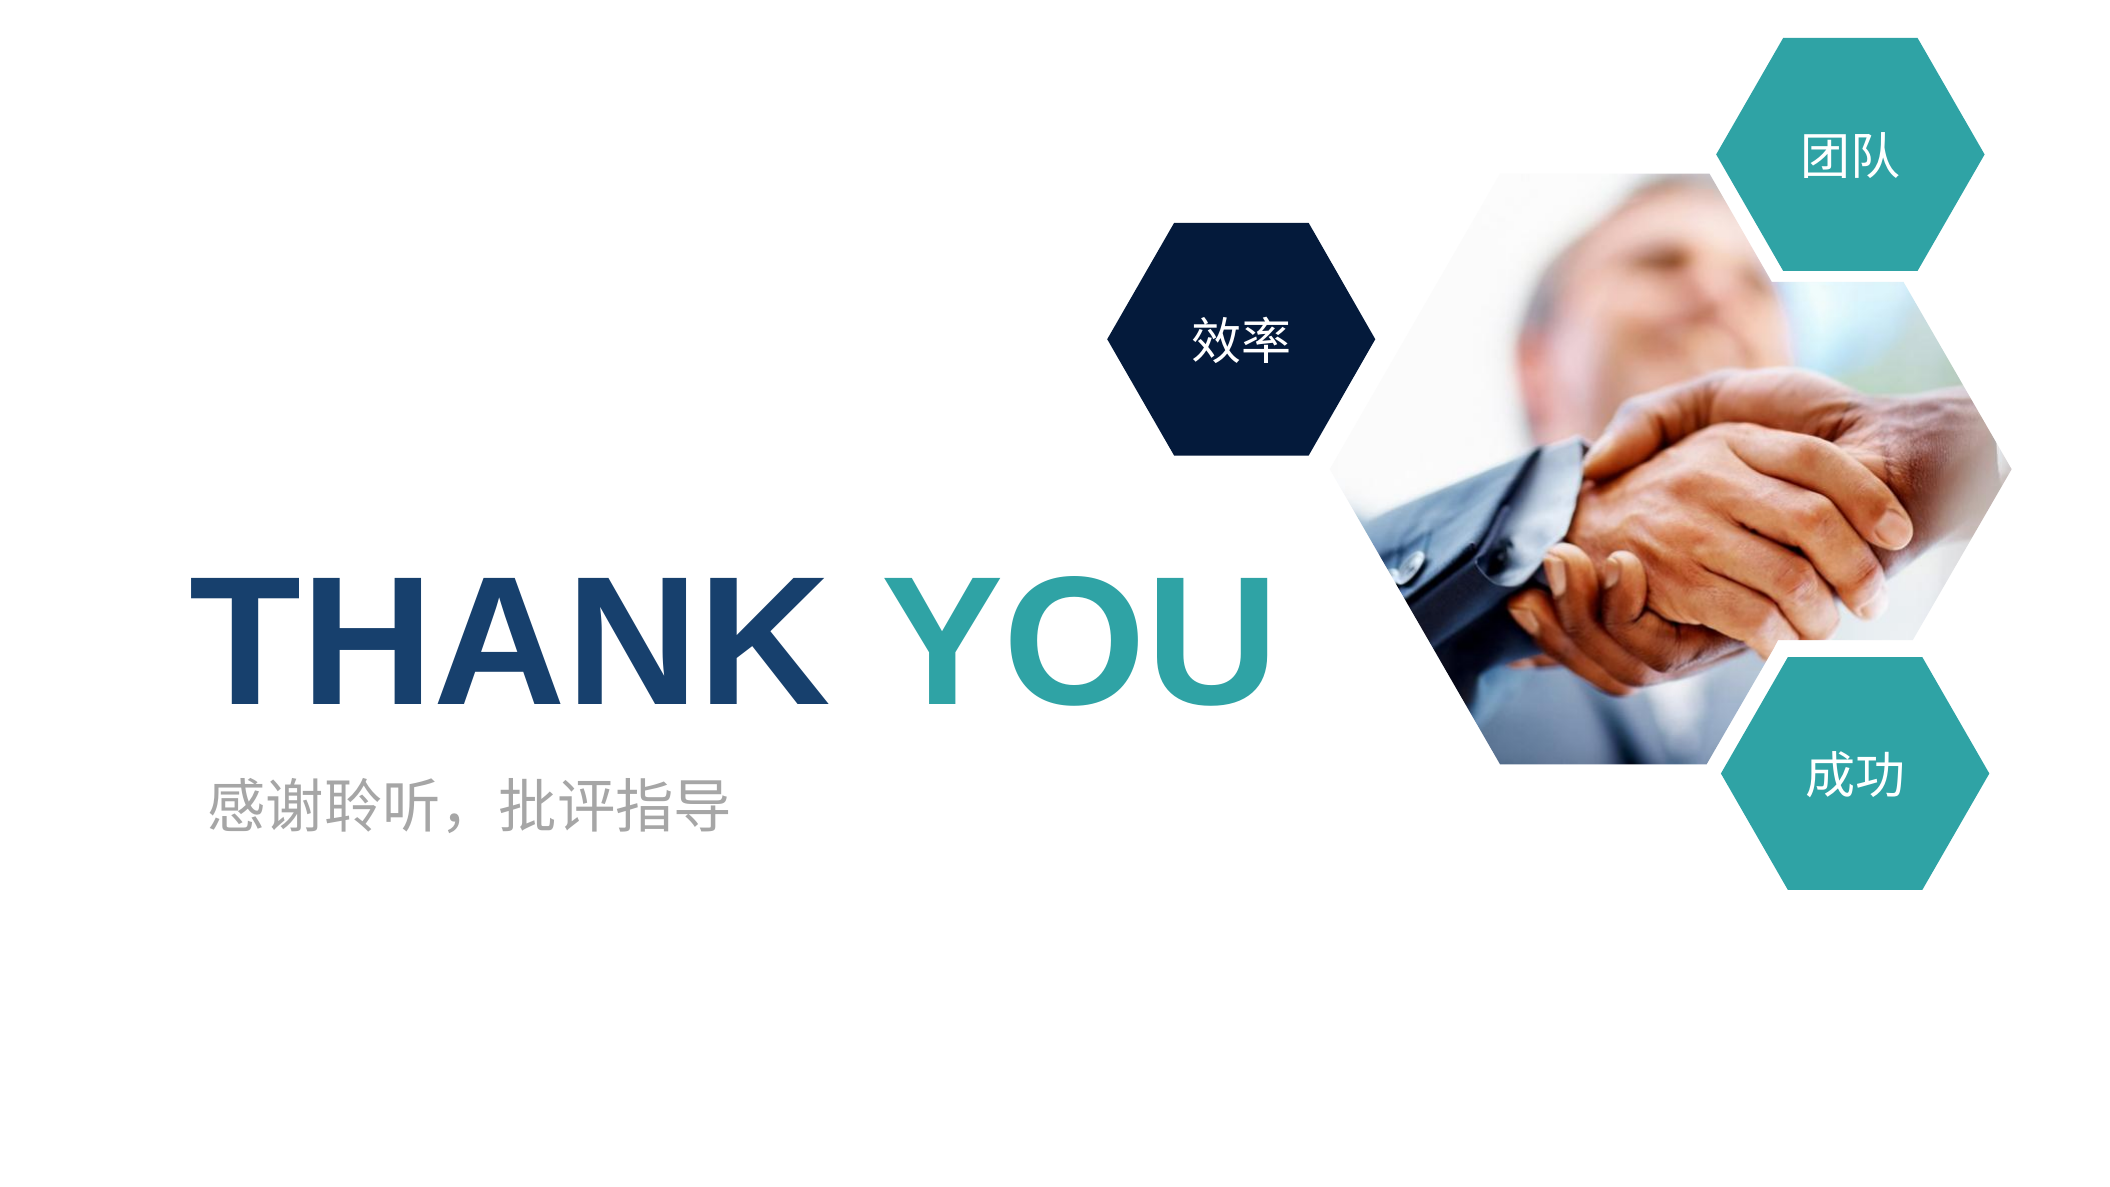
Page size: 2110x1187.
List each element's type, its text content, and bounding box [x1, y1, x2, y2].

text_box 团队 [1716, 37, 1985, 271]
text_box [1329, 173, 2012, 765]
text_box 感谢聆听，批评指导 [189, 763, 783, 846]
text_box THANK YOU [189, 521, 1308, 742]
text_box 效率 [1107, 222, 1376, 456]
text_box 成功 [1720, 657, 1990, 890]
